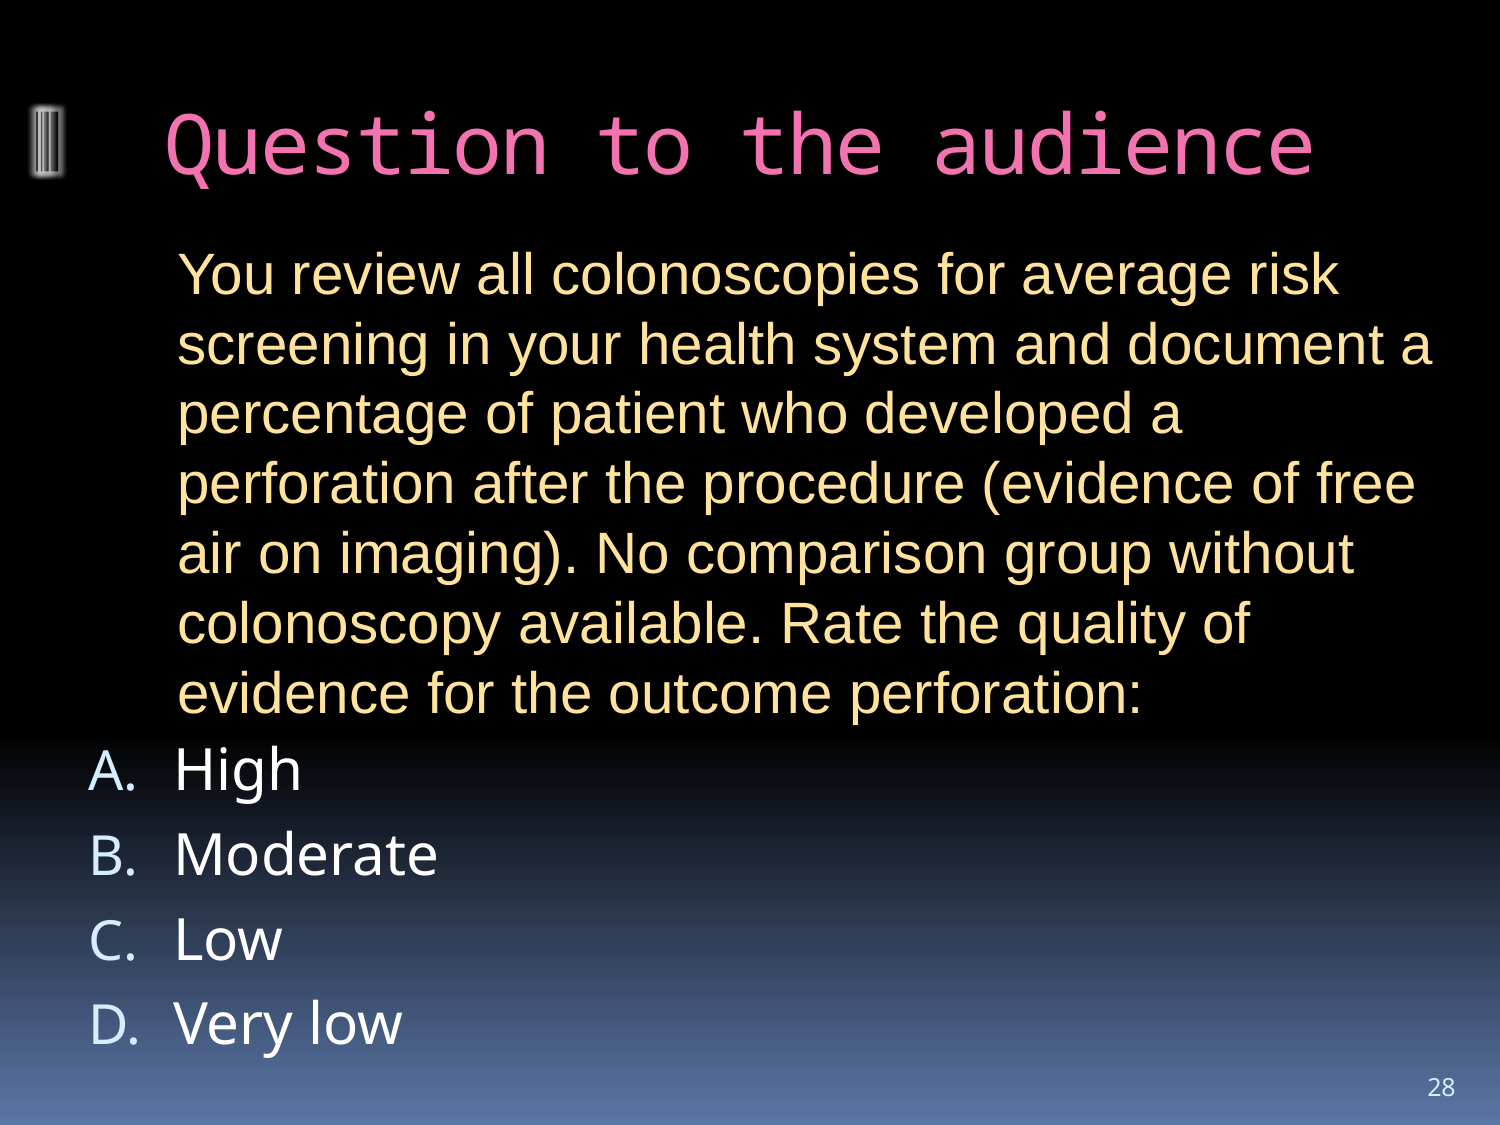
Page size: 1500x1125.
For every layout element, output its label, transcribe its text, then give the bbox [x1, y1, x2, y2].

slide_number 28 [1412, 1052, 1488, 1113]
list High Moderate Low Very low [62, 724, 1426, 1051]
title Question to the audience [150, 84, 1425, 235]
text_box You review all colonoscopies for average risk screening in your health system and document a percentage of patient who developed a perforation after the procedure (evidence of free air on imaging). No comparison group without colonoscopy available. Rate the quality of evidence for the outcome perforation: [162, 228, 1463, 733]
